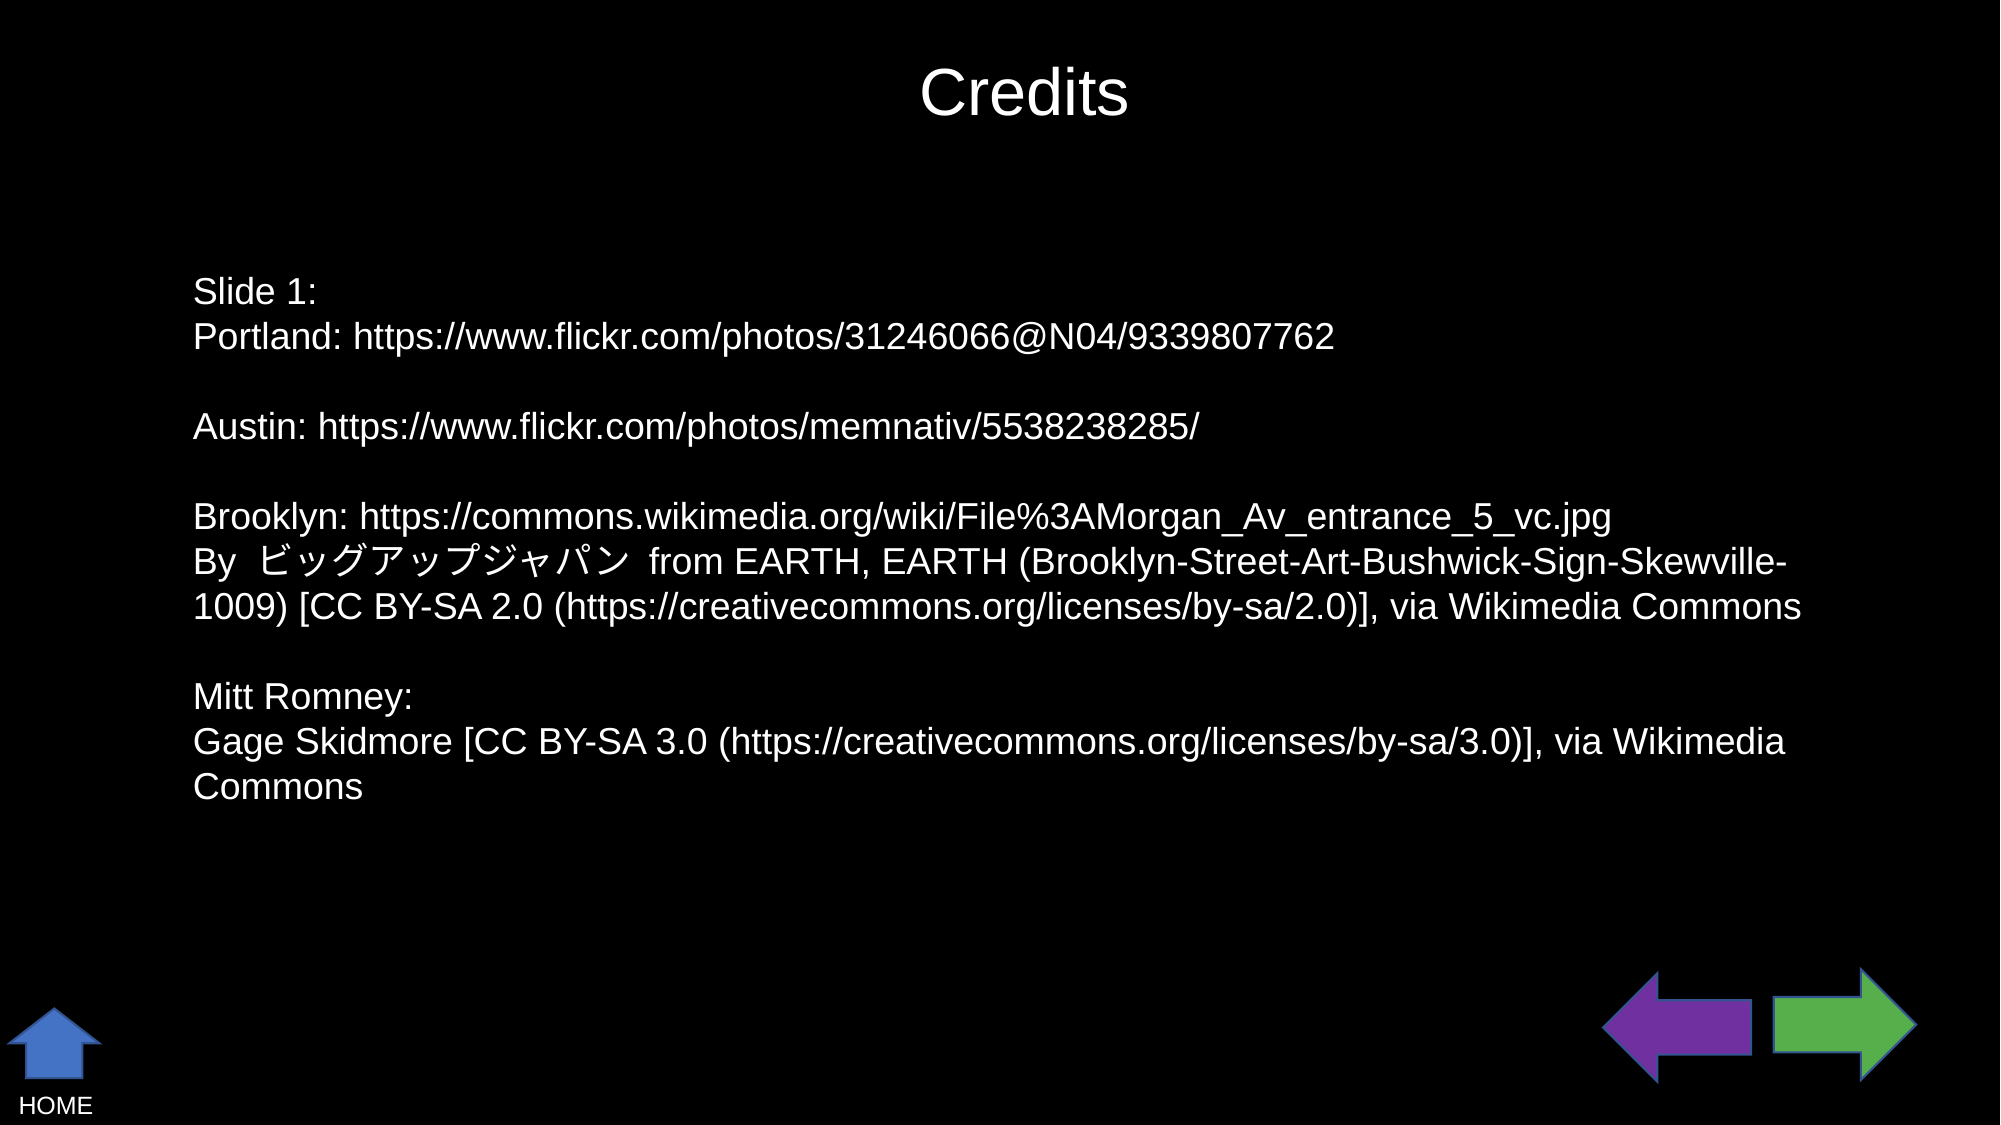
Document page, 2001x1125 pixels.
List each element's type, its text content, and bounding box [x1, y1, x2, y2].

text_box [3, 1008, 132, 1125]
text_box [1601, 970, 1753, 1085]
text_box Credits [904, 41, 1492, 137]
text_box Slide 1: Portland: https://www.flickr.com/photos/31246066@N04/9339807762 Austin: https://www.flickr.com/photos/memnativ/5538238285/ Brooklyn: https://commons.wikimedia.org/wiki/File%3AMorgan_Av_entrance_5_vc.jpg By ビッグアップジャパン from EARTH, EARTH (Brooklyn-Street-Art-Bushwick-Sign-Skewville-1009) [CC BY-SA 2.0 (https://creativecommons.org/licenses/by-sa/2.0)], via Wikimedia Commons Mitt Romney: Gage Skidmore [CC BY-SA 3.0 (https://creativecommons.org/licenses/by-sa/3.0)], via Wikimedia Commons [178, 259, 1898, 860]
text_box [1772, 966, 1918, 1083]
